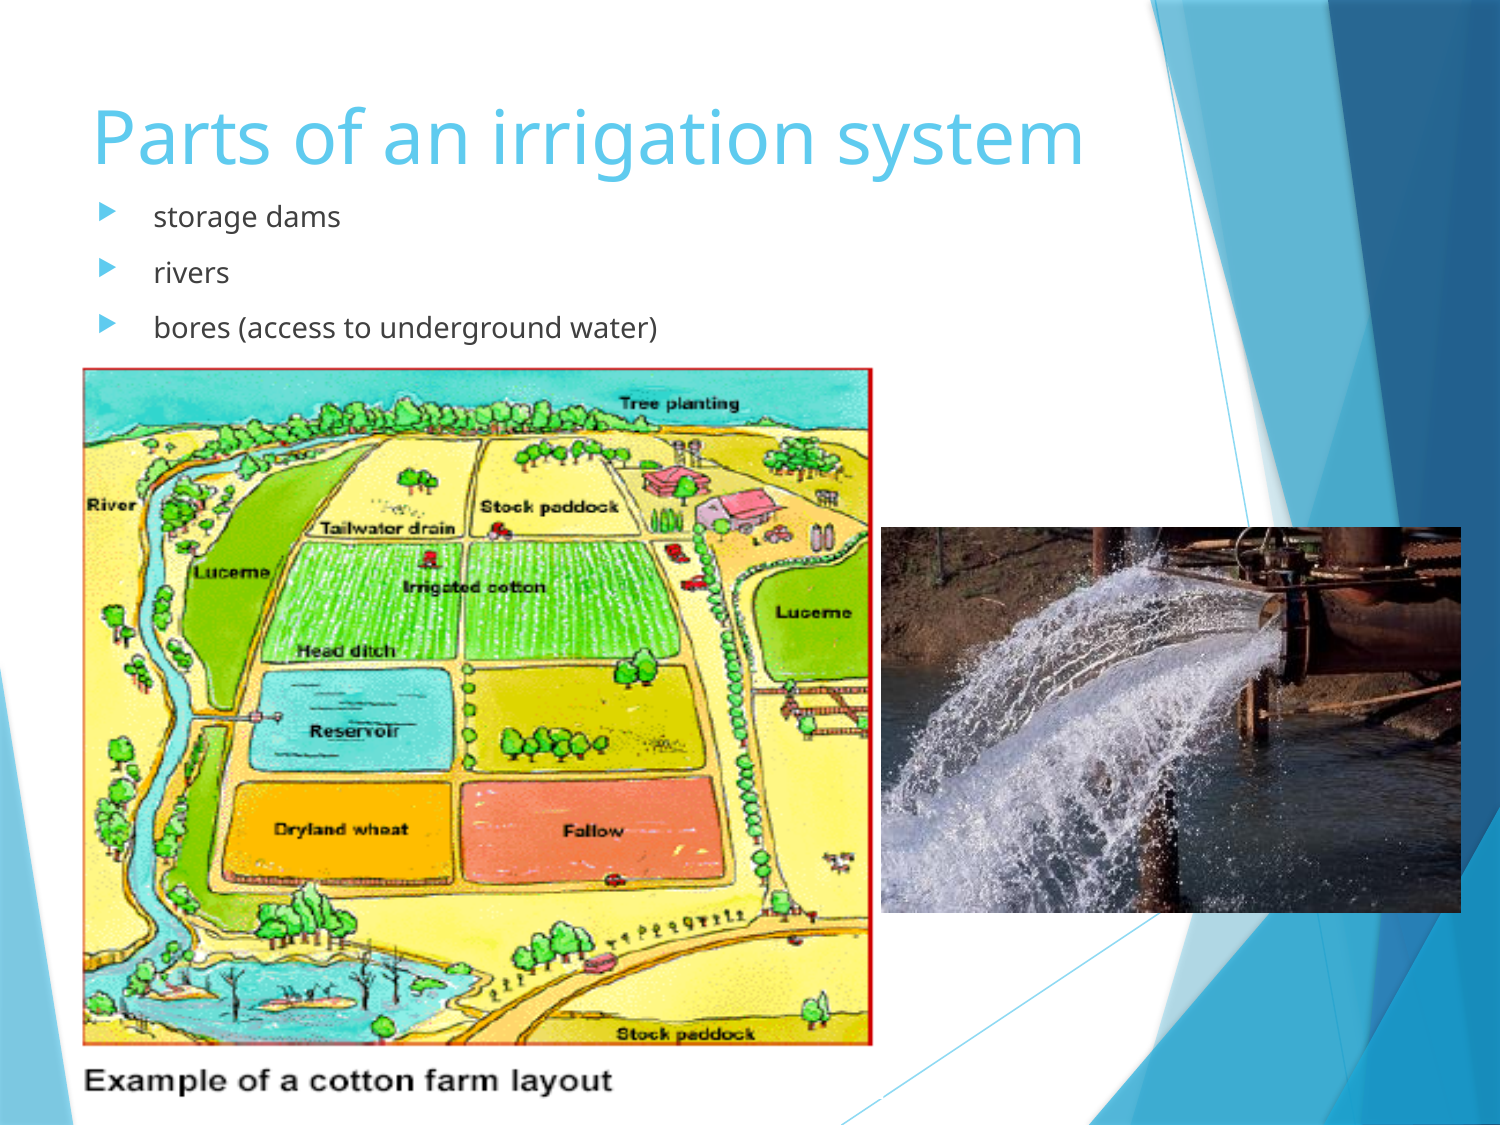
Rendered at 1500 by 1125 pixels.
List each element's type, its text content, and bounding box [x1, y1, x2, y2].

title Parts of an irrigation system [76, 82, 1118, 299]
list storage dams rivers bores (access to underground water) [82, 190, 849, 360]
picture [76, 361, 1461, 1099]
